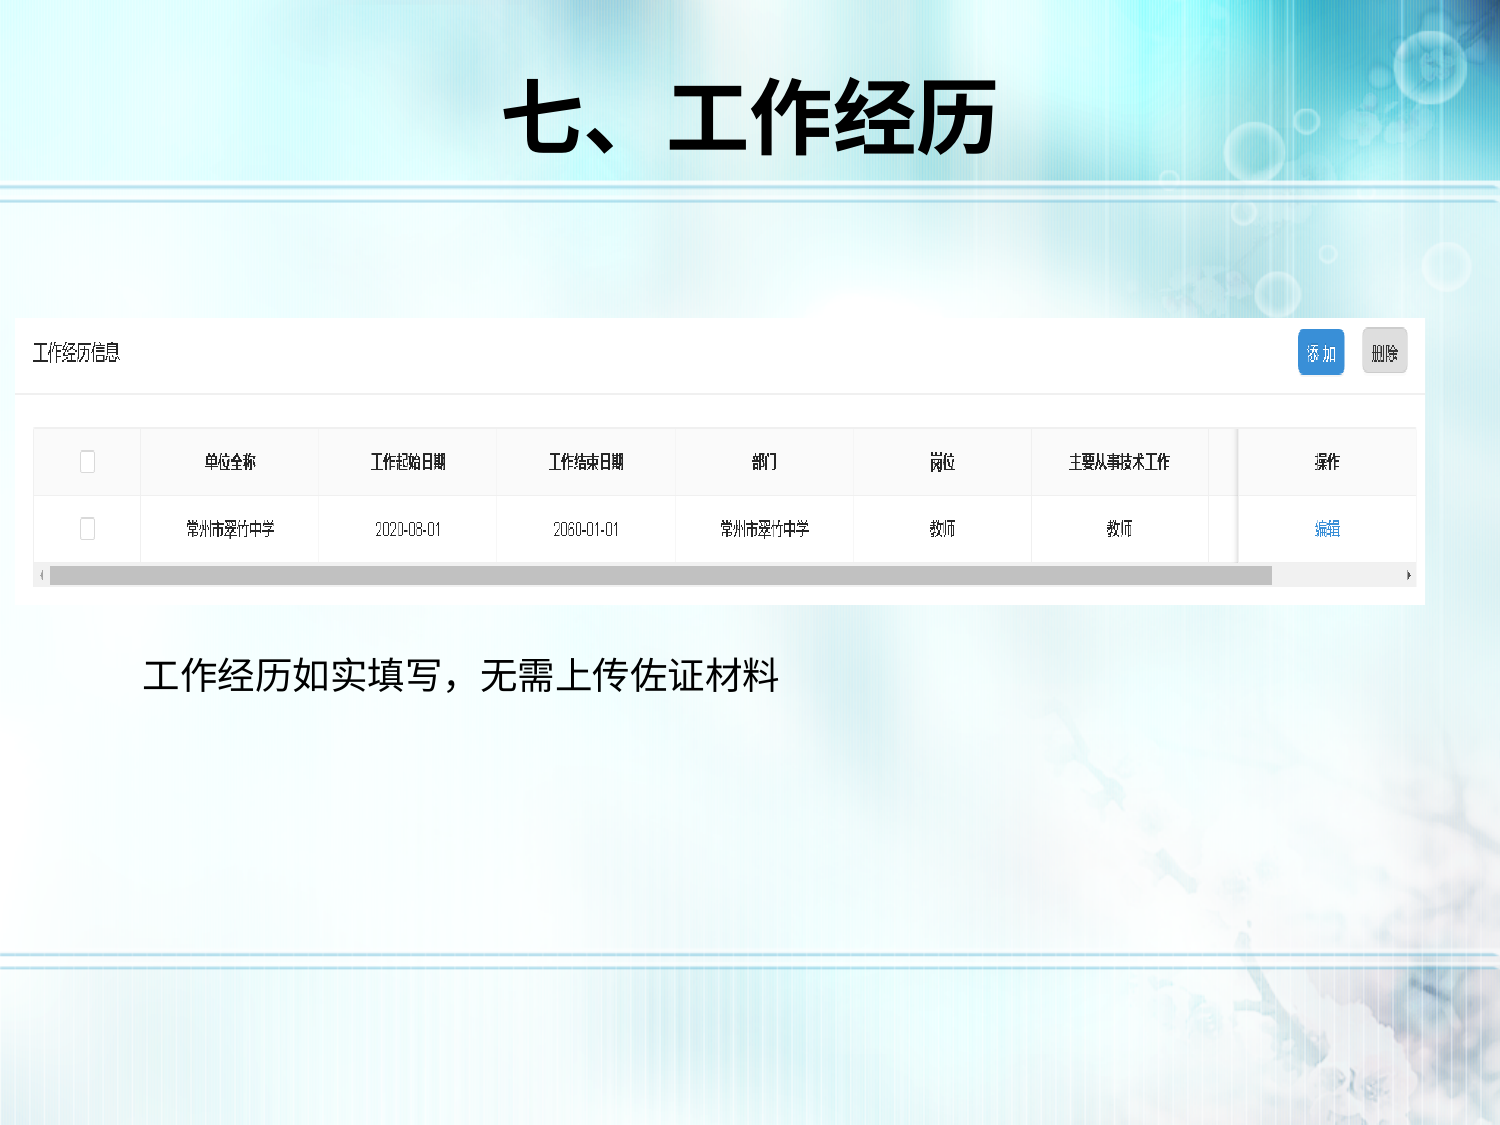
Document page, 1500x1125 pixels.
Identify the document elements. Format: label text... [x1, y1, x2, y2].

picture [0, 0, 1500, 1125]
text_box 工作经历如实填写，无需上传佐证材料 [127, 644, 1336, 704]
title 七、工作经历 [74, 45, 1426, 185]
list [15, 318, 1425, 605]
